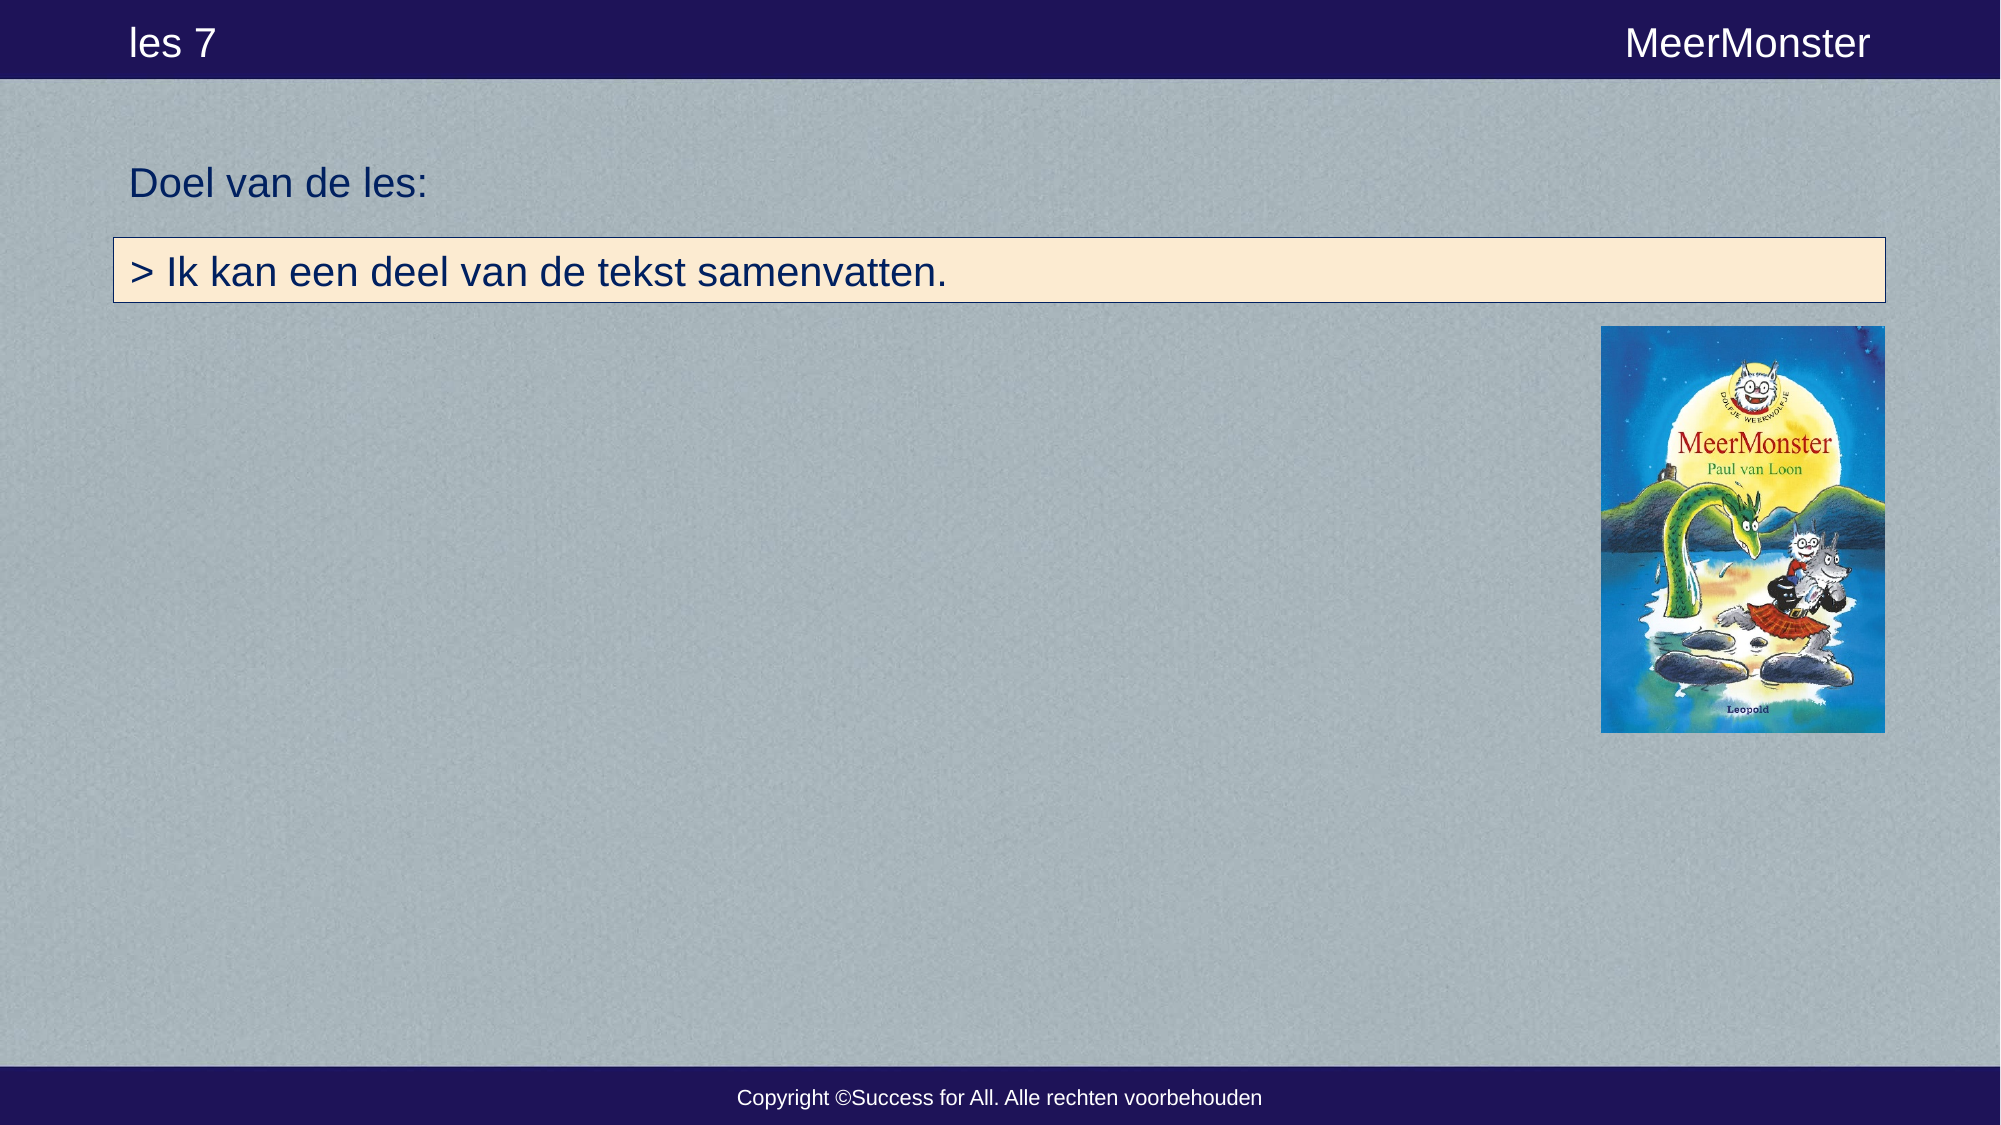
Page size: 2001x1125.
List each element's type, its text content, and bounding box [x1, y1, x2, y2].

picture [0, 0, 2001, 1125]
text_box MeerMonster [999, 8, 1886, 73]
text_box > Ik kan een deel van de tekst samenvatten. [113, 237, 1886, 303]
text_box Doel van de les: [113, 148, 1635, 214]
text_box les 7 [114, 8, 354, 73]
text_box Copyright ©Success for All. Alle rechten voorbehouden [0, 1076, 2000, 1125]
